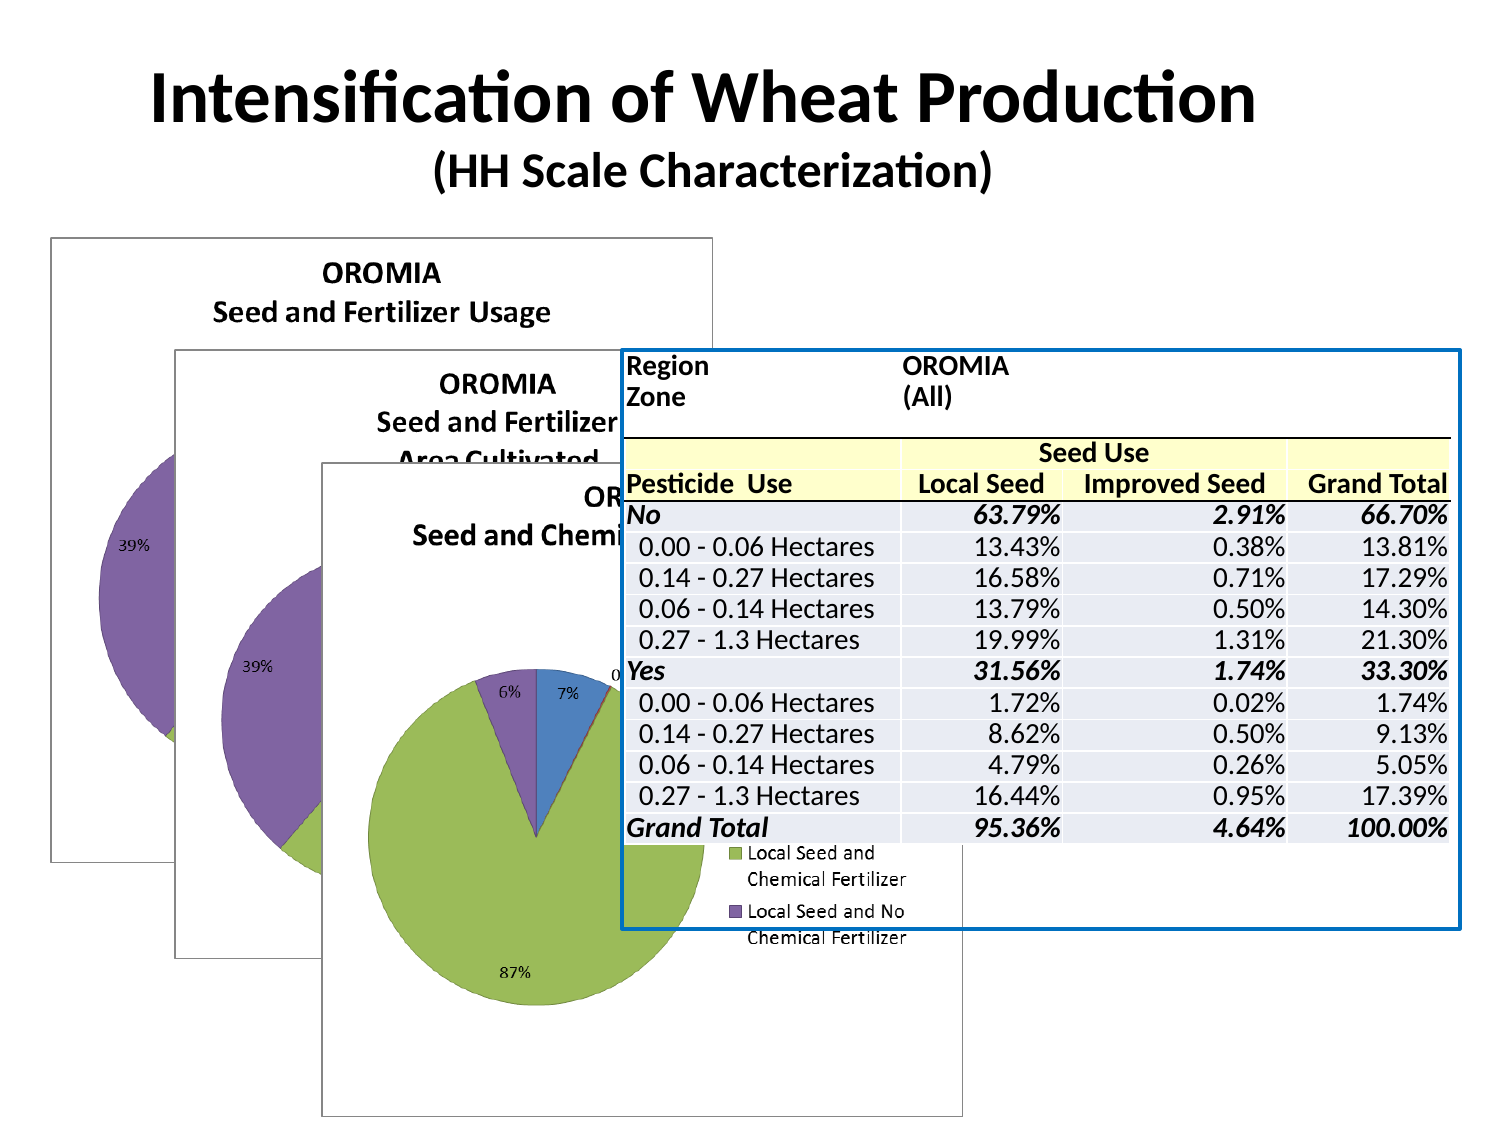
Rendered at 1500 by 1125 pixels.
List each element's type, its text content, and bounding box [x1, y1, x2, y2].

text_box [819, 348, 1462, 931]
picture [321, 462, 963, 1117]
picture [49, 237, 714, 863]
text_box Intensification of Wheat Production (HH Scale Characterization) [134, 40, 1292, 206]
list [174, 349, 822, 960]
